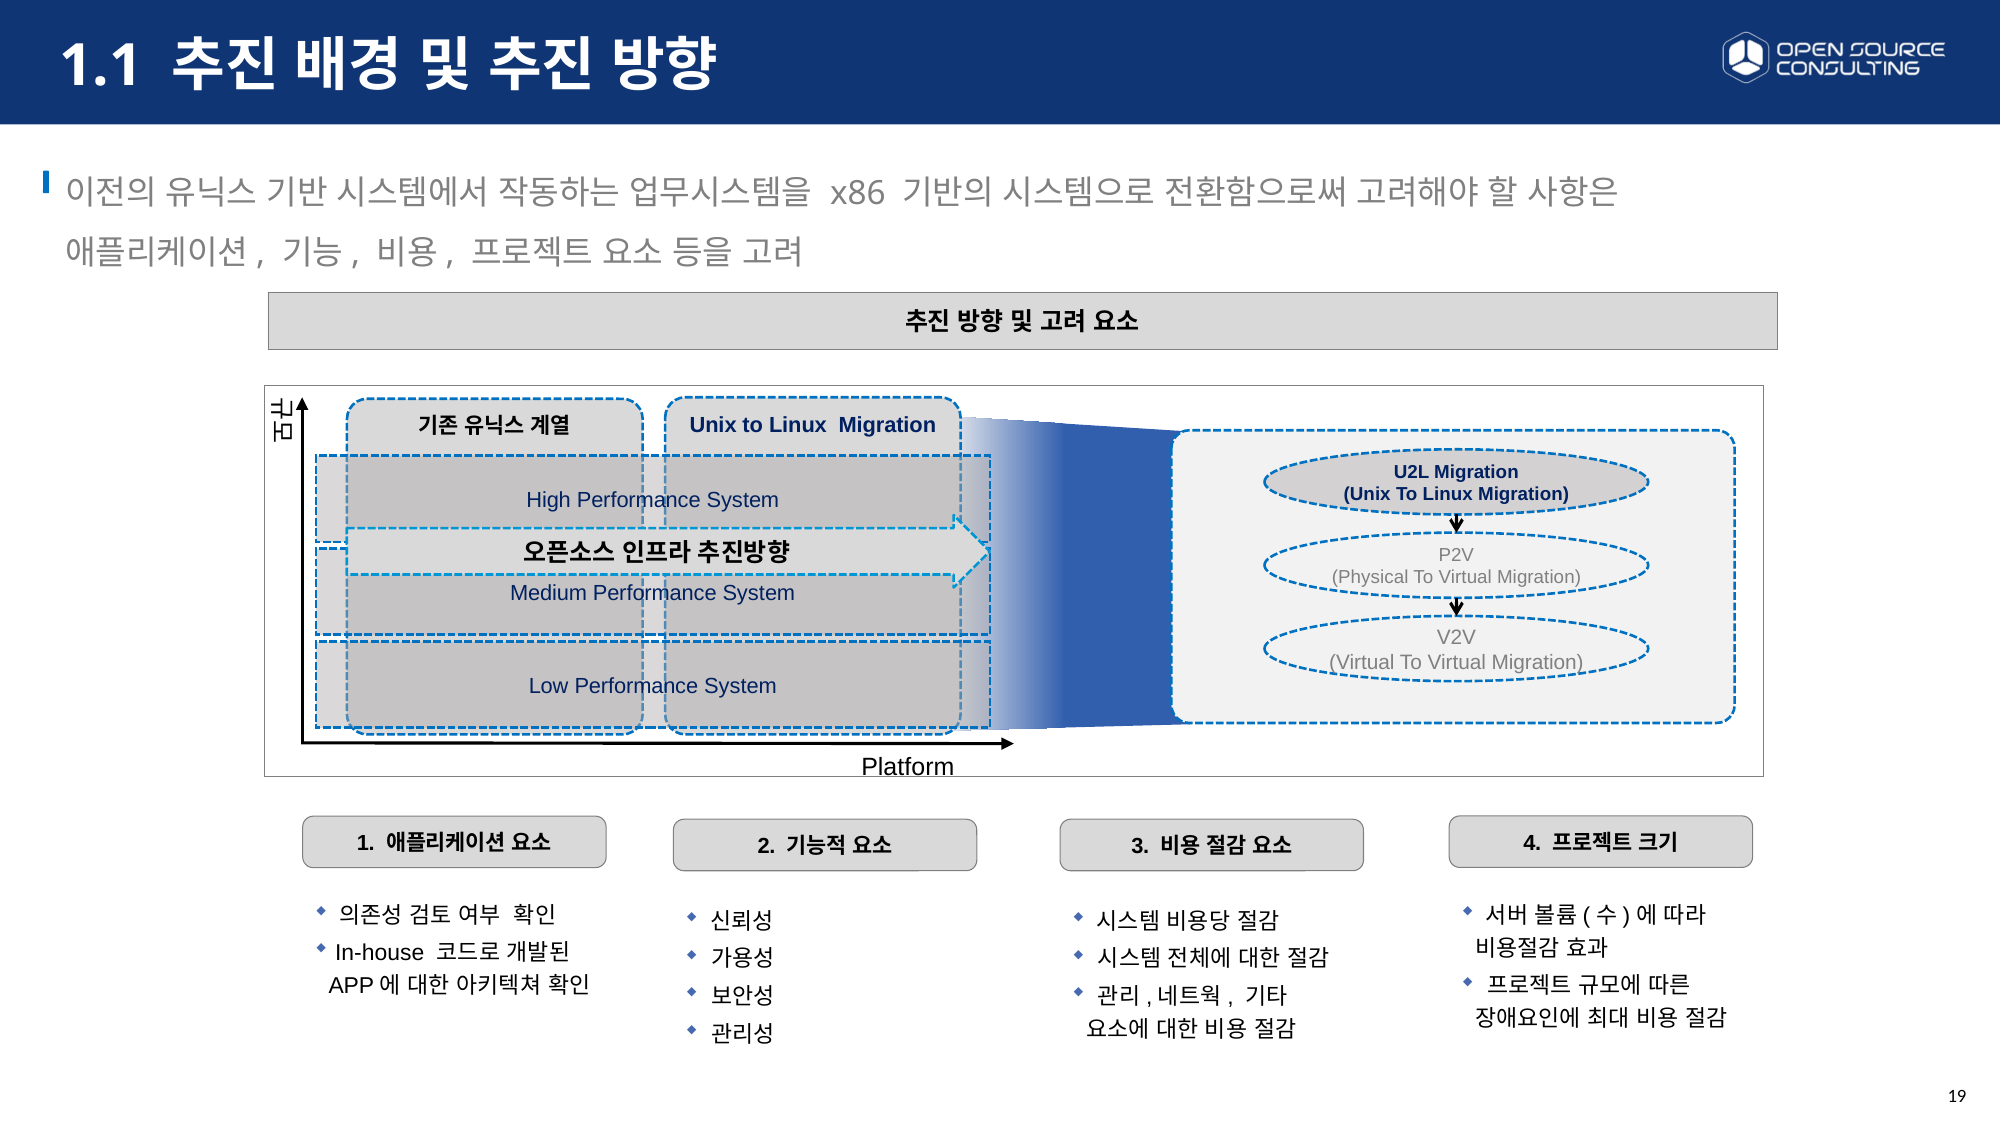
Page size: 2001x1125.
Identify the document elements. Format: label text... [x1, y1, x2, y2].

list 이전의 유닉스 기반 시스템에서 작동하는 업무시스템을 x86 기반의 시스템으로 전환함으로써 고려해야 할 사항은 애플리케이션, 기능, 비용, 프로젝트 요소 등을 고려 [50, 144, 1742, 424]
text_box 3. 비용 절감 요소 [1059, 818, 1365, 872]
text_box 2. 기능적 요소 [672, 818, 978, 872]
text_box 4. 프로젝트 크기 [1448, 814, 1754, 869]
text_box 추진 방향 및 고려 요소 [1742, 291, 1778, 350]
picture [1707, 18, 1957, 97]
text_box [302, 882, 1753, 1055]
title 1.1 추진 배경 및 추진 방향 [44, 0, 1570, 125]
text_box 1. 애플리케이션 요소 [301, 815, 608, 869]
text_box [264, 385, 1764, 789]
